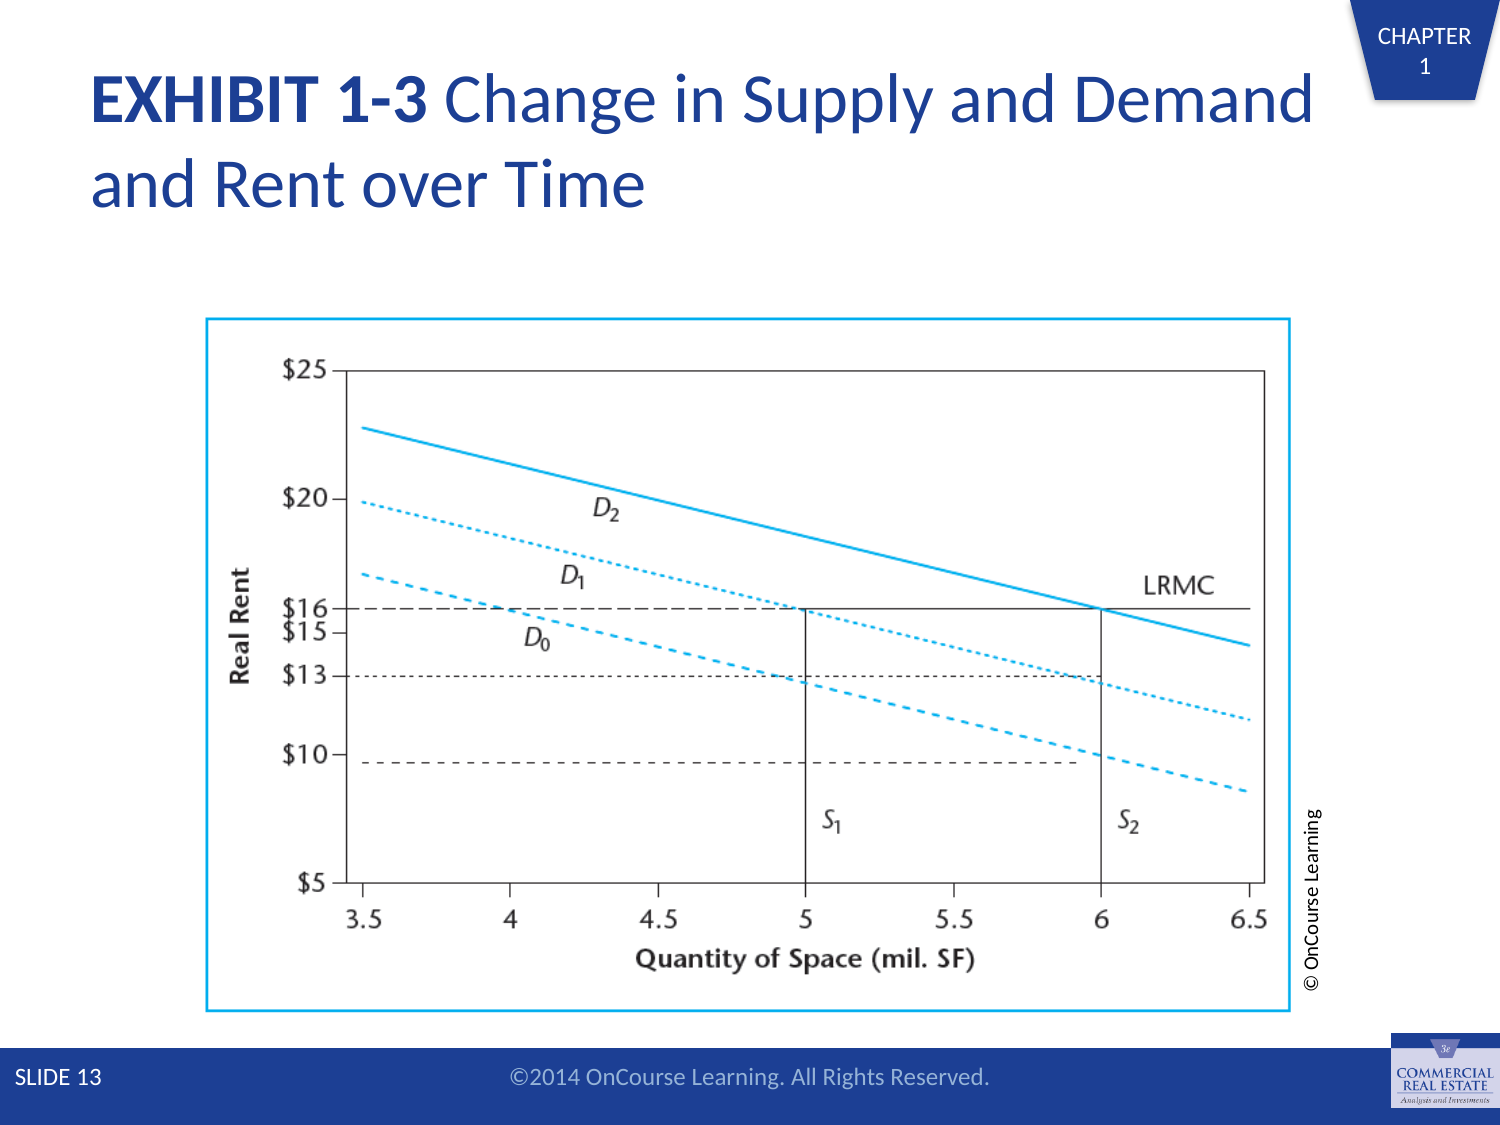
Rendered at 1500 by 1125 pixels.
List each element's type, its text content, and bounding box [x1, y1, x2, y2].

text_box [203, 315, 1331, 1015]
picture [1391, 1033, 1500, 1108]
title EXHIBIT 1-3 Change in Supply and Demand and Rent over Time [75, 45, 1425, 233]
slide_number SLIDE 13 [0, 1052, 350, 1113]
